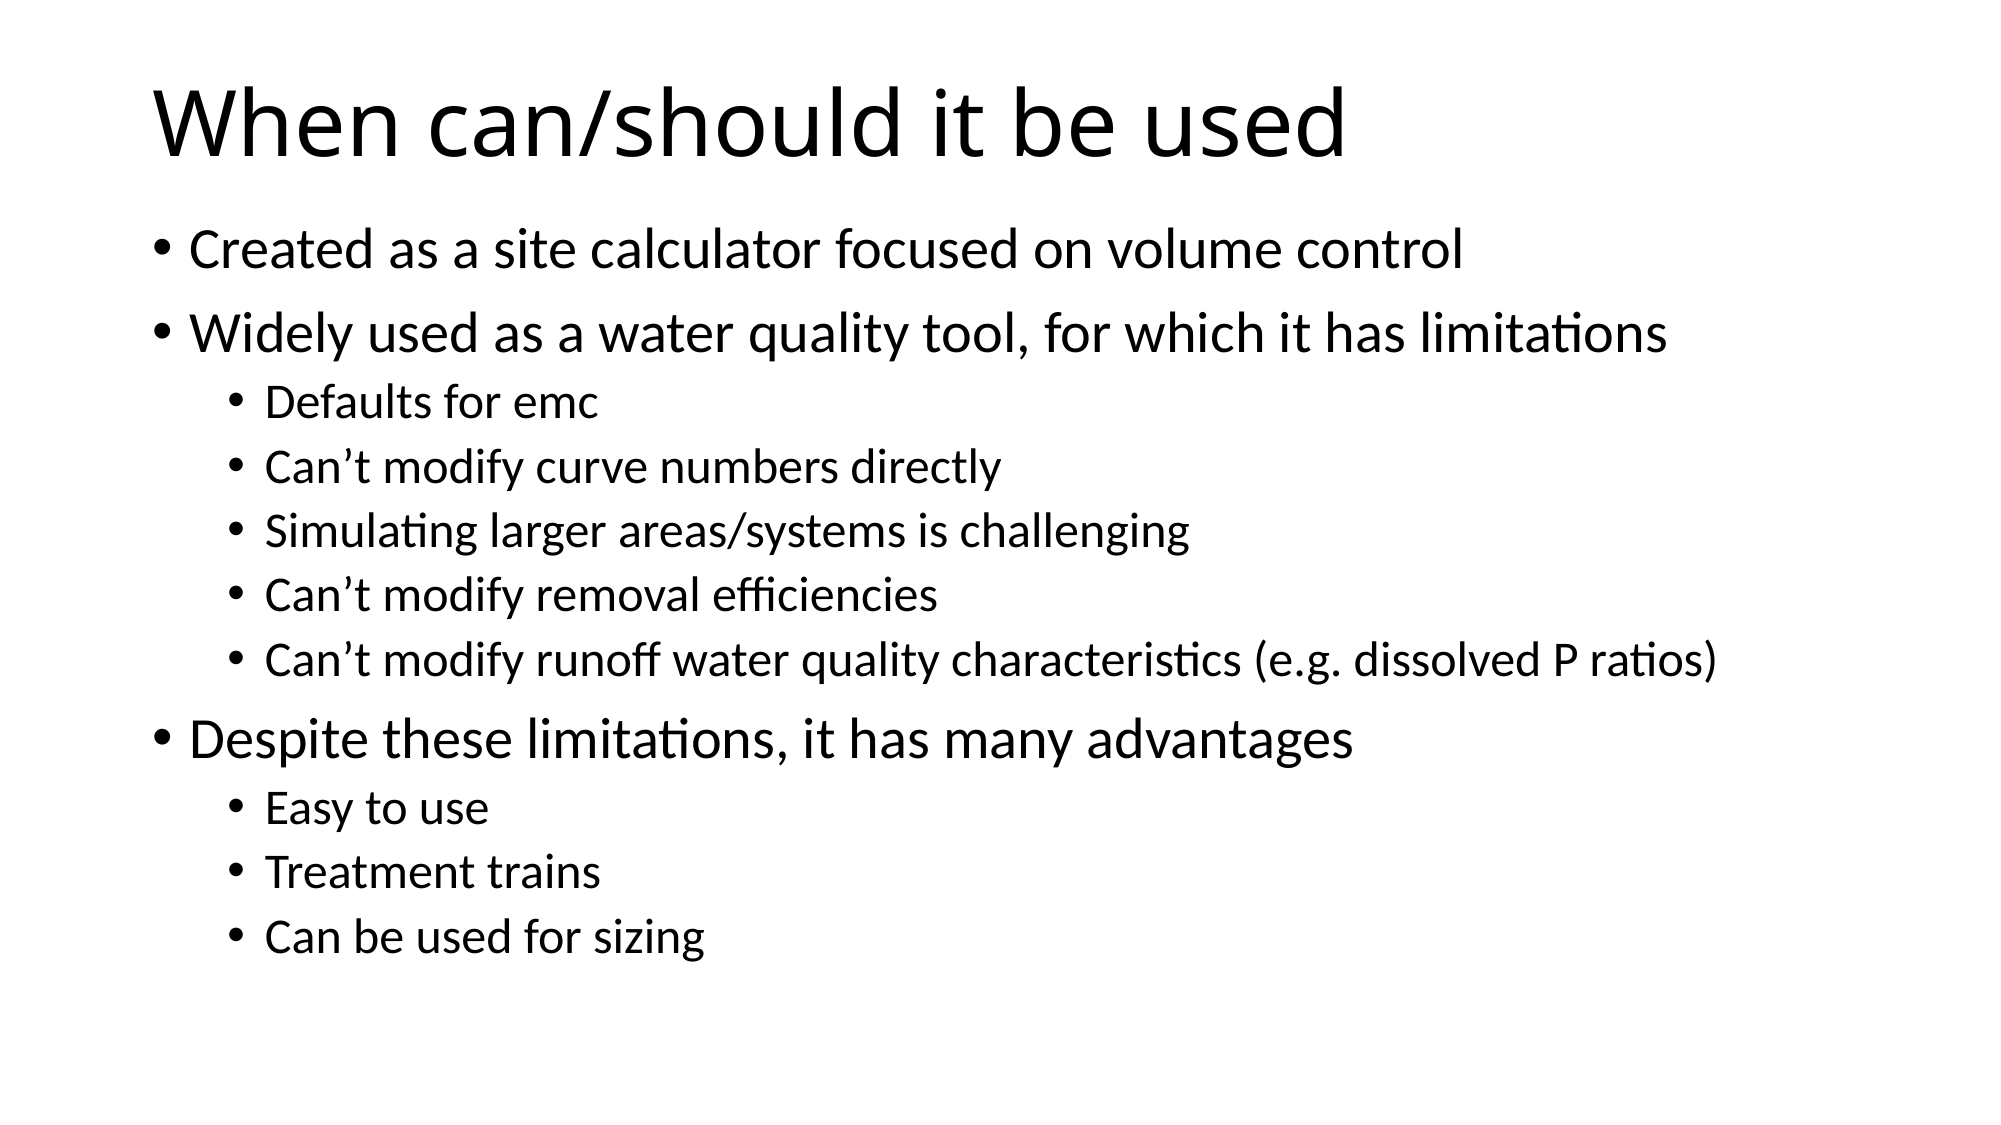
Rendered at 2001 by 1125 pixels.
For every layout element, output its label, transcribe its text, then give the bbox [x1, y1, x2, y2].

list Created as a site calculator focused on volume control Widely used as a water quality tool, for which it has limitations Defaults for emc Can’t modify curve numbers directly Simulating larger areas/systems is challenging Can’t modify removal efficiencies Can’t modify runoff water quality characteristics (e.g. dissolved P ratios) Despite these limitations, it has many advantages Easy to use Treatment trains Can be used for sizing [137, 210, 1863, 1097]
title When can/should it be used [137, 59, 1863, 194]
